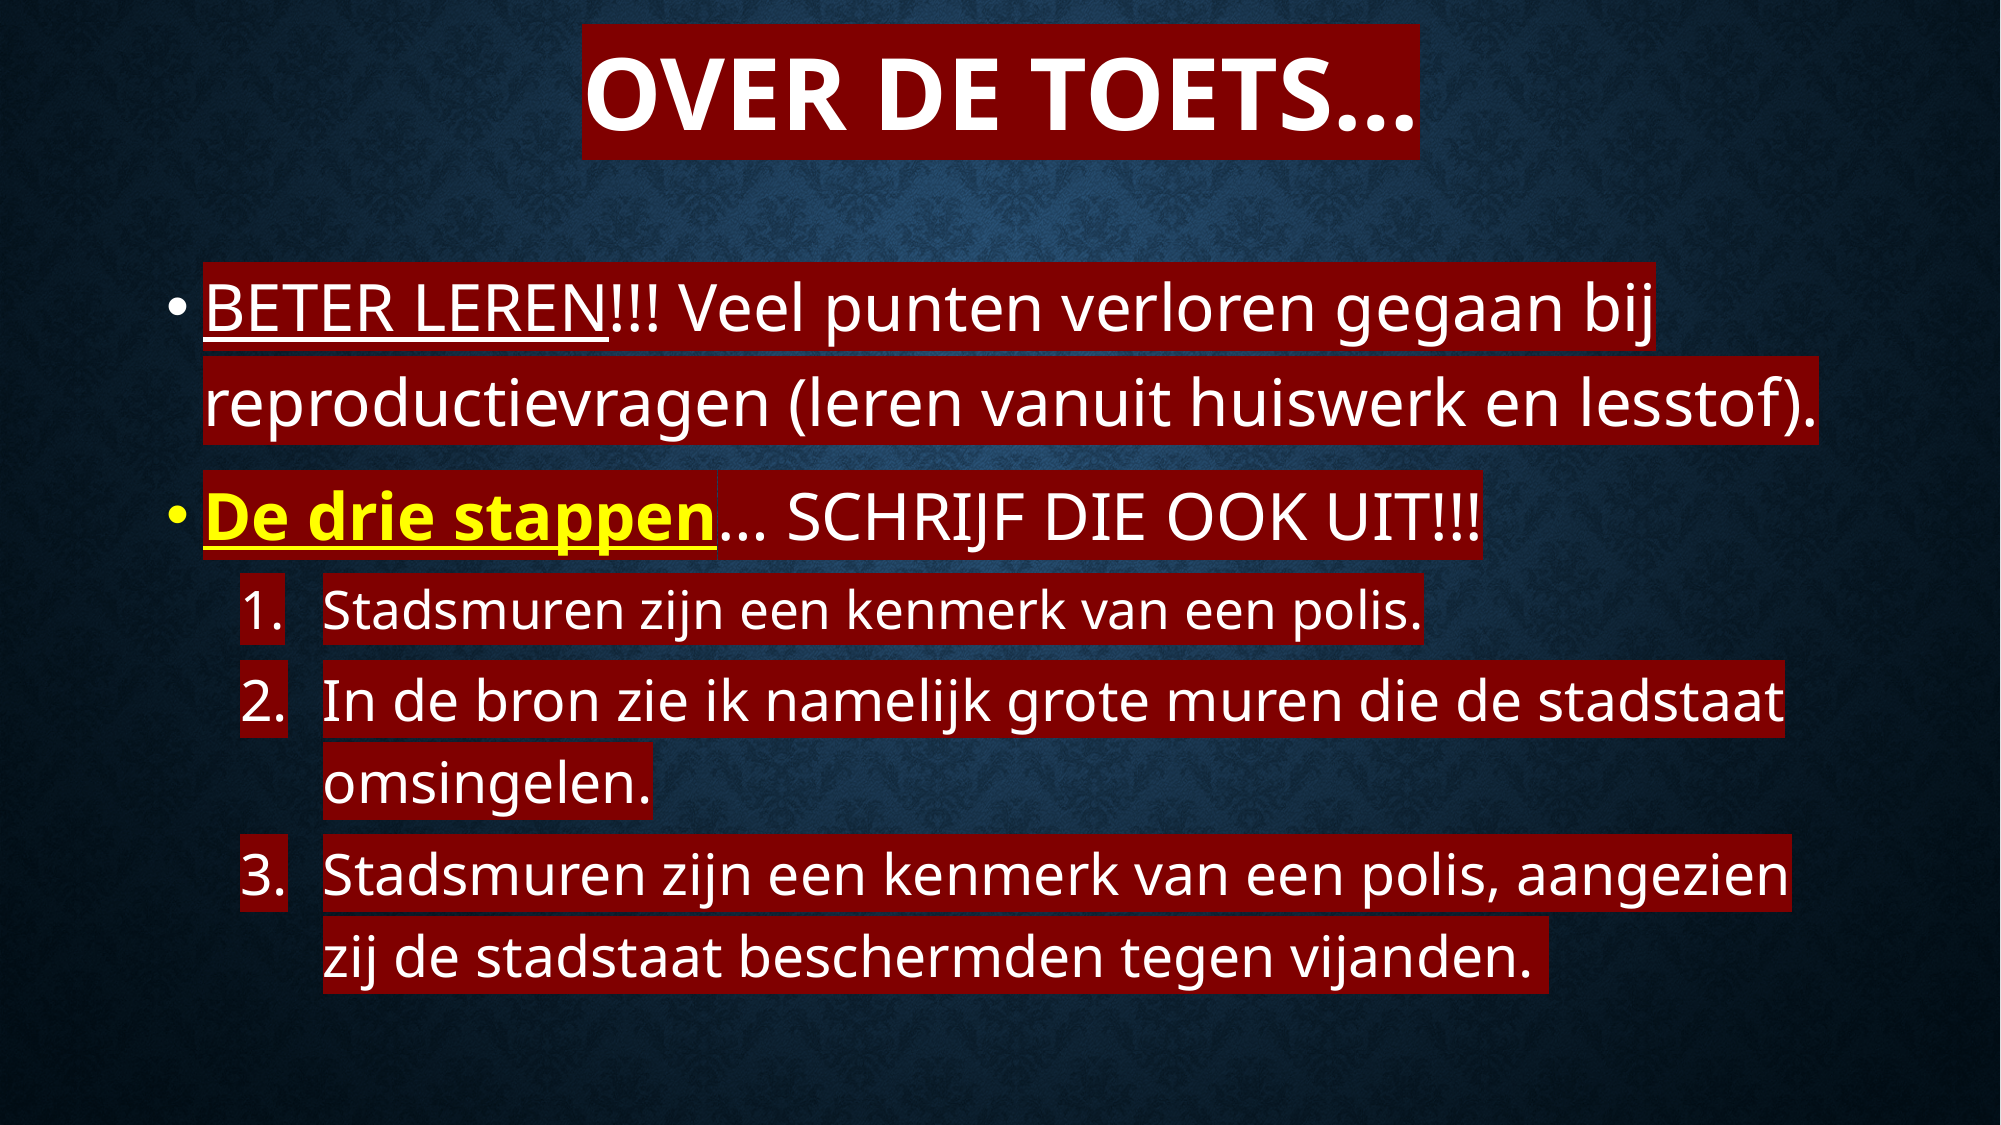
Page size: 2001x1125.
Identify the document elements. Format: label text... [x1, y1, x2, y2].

title Over de toets… [151, 0, 1851, 207]
list BETER LEREN!!! Veel punten verloren gegaan bij reproductievragen (leren vanuit huiswerk en lesstof). De drie stappen… SCHRIJF DIE OOK UIT!!! Stadsmuren zijn een kenmerk van een polis. In de bron zie ik namelijk grote muren die de stadstaat omsingelen. Stadsmuren zijn een kenmerk van een polis, aangezien zij de stadstaat beschermden tegen vijanden. [151, 243, 1851, 1097]
